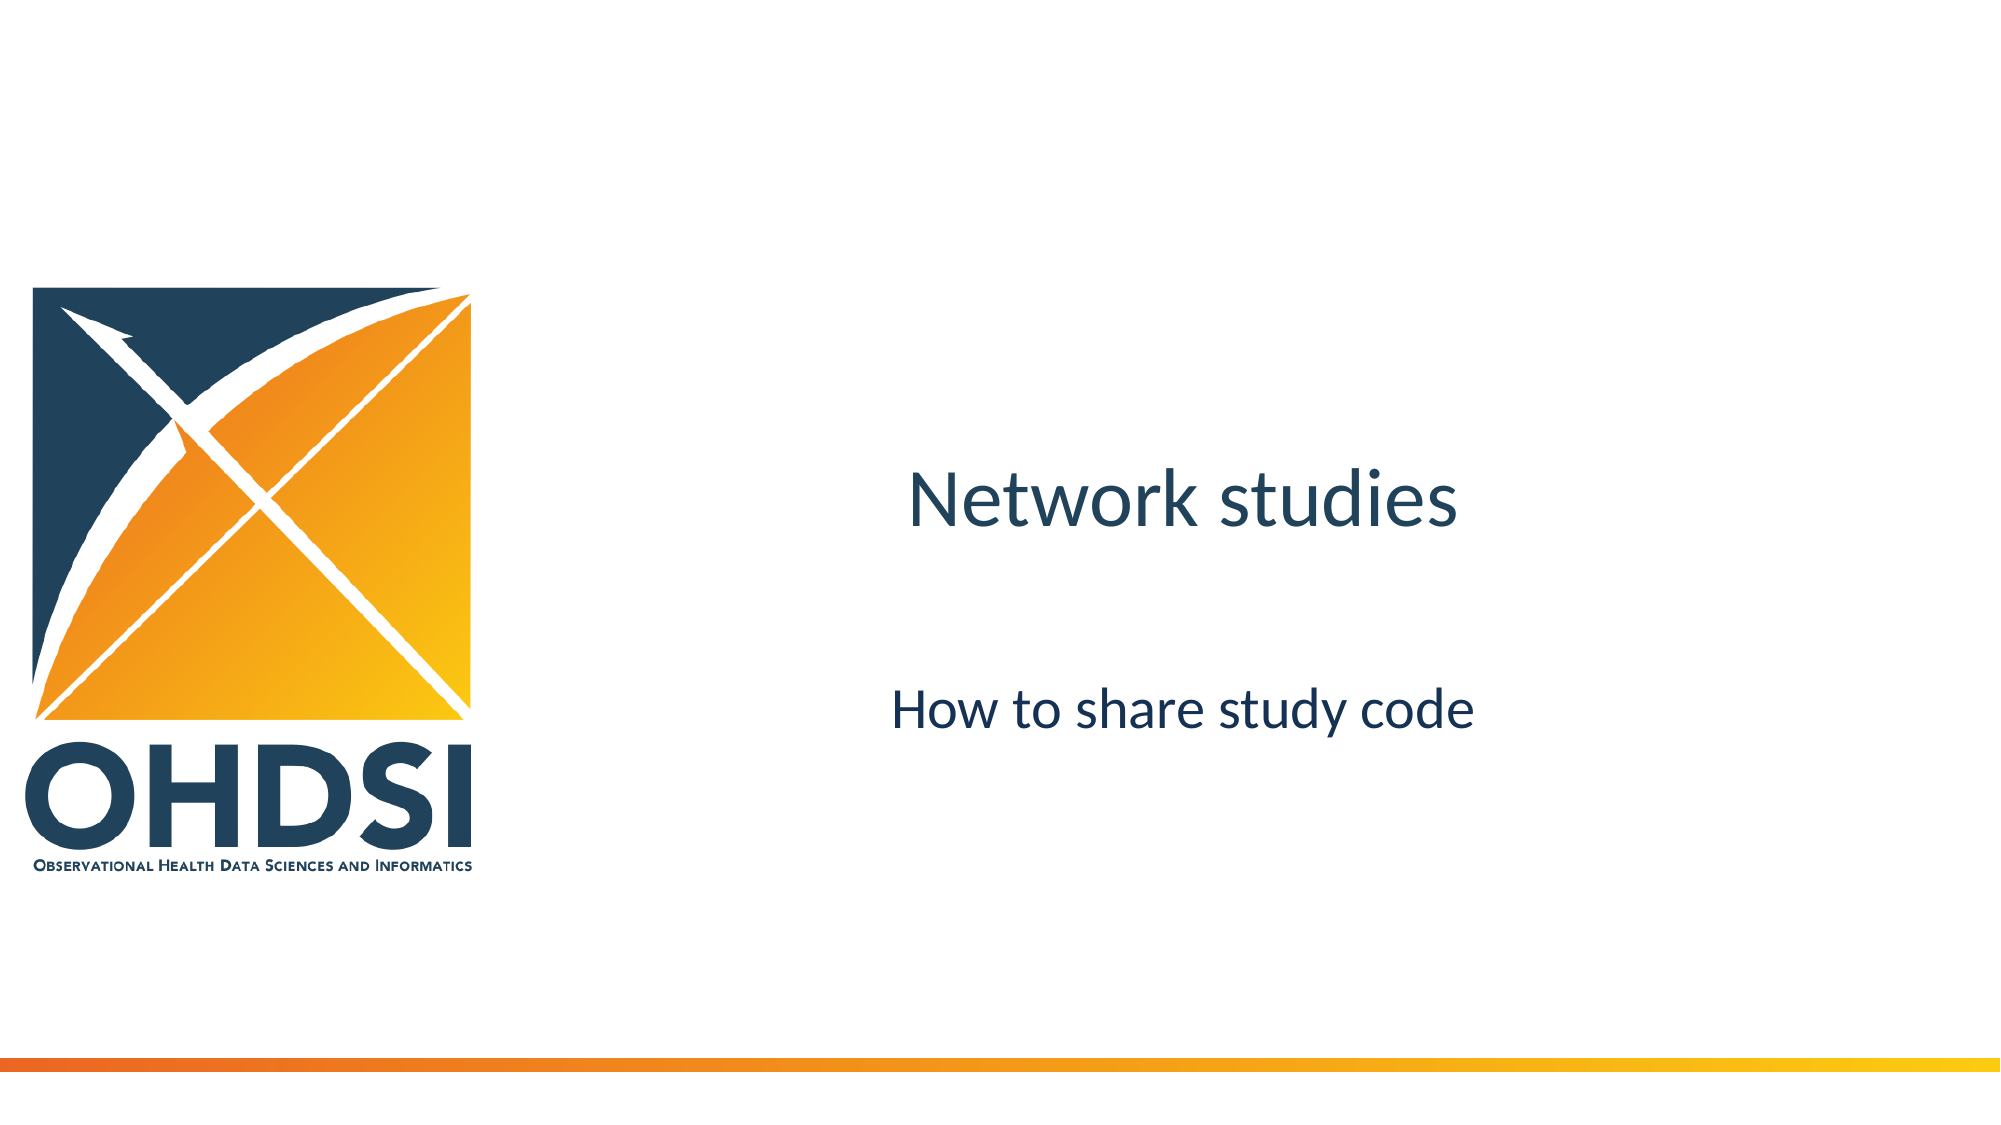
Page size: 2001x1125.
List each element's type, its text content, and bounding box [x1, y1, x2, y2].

subtitle How to share study code [516, 662, 1850, 950]
title Network studies [516, 349, 1850, 638]
picture [0, 237, 529, 920]
